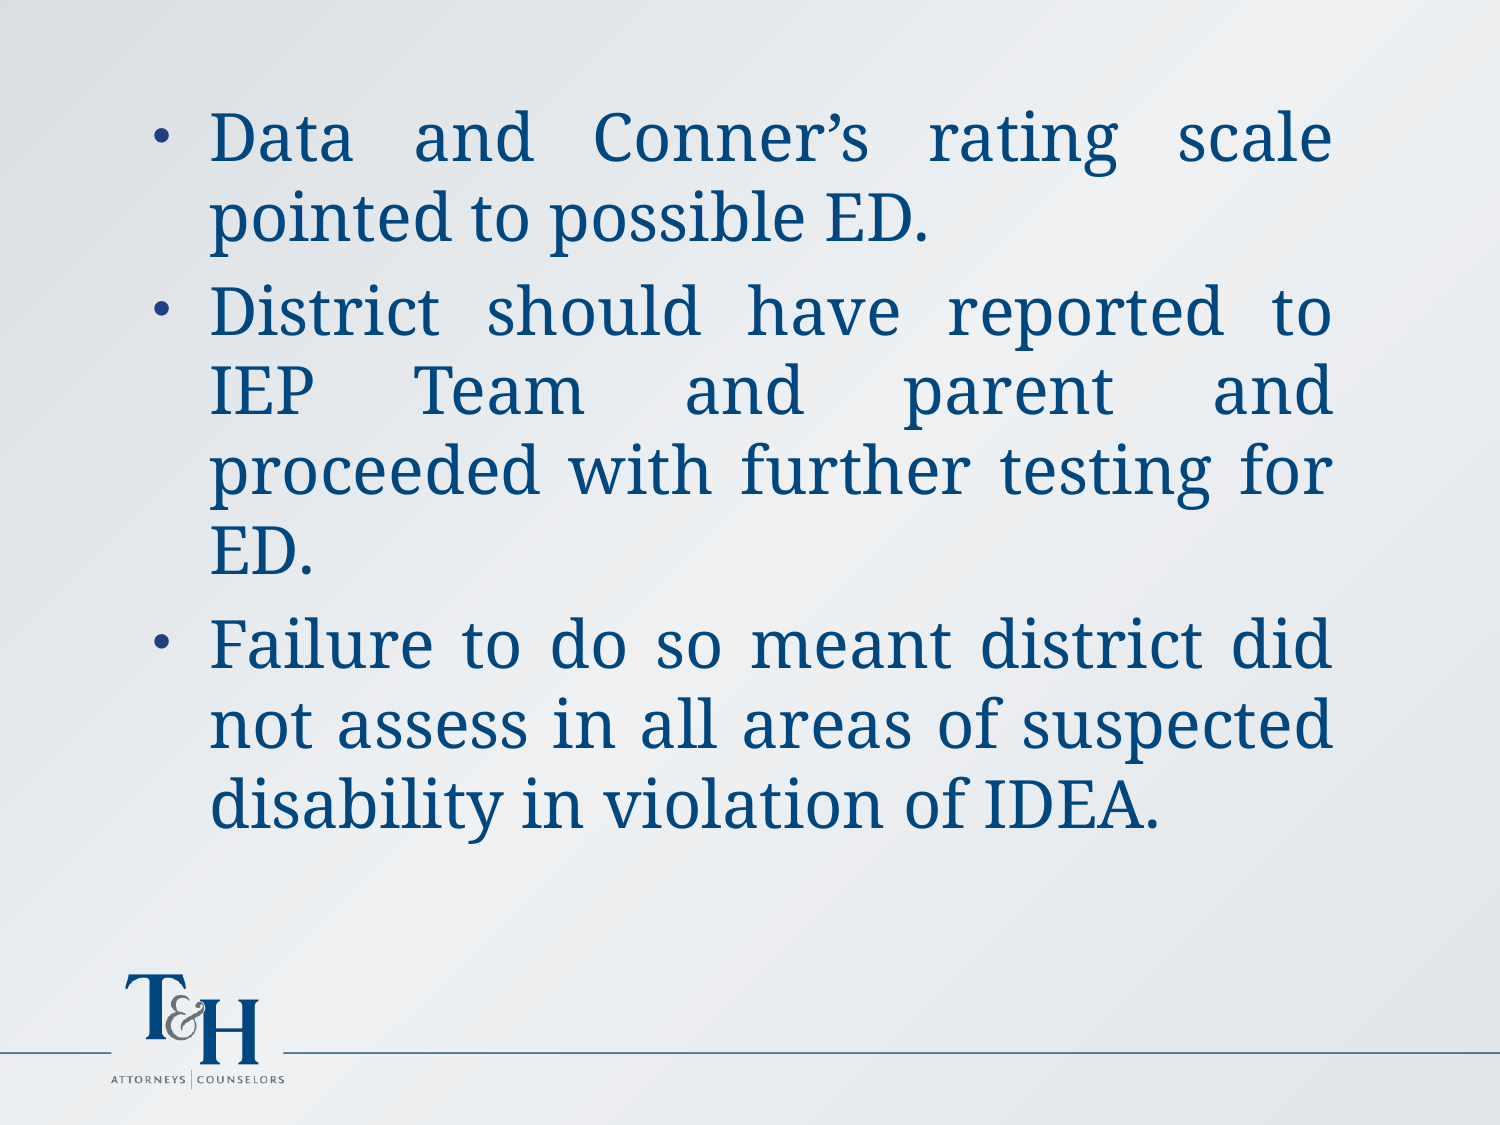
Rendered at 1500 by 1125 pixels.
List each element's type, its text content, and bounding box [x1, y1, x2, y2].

list Data and Conner’s rating scale pointed to possible ED. District should have reported to IEP Team and parent and proceeded with further testing for ED. Failure to do so meant district did not assess in all areas of suspected disability in violation of IDEA. [137, 87, 1351, 951]
picture [0, 0, 1500, 1125]
